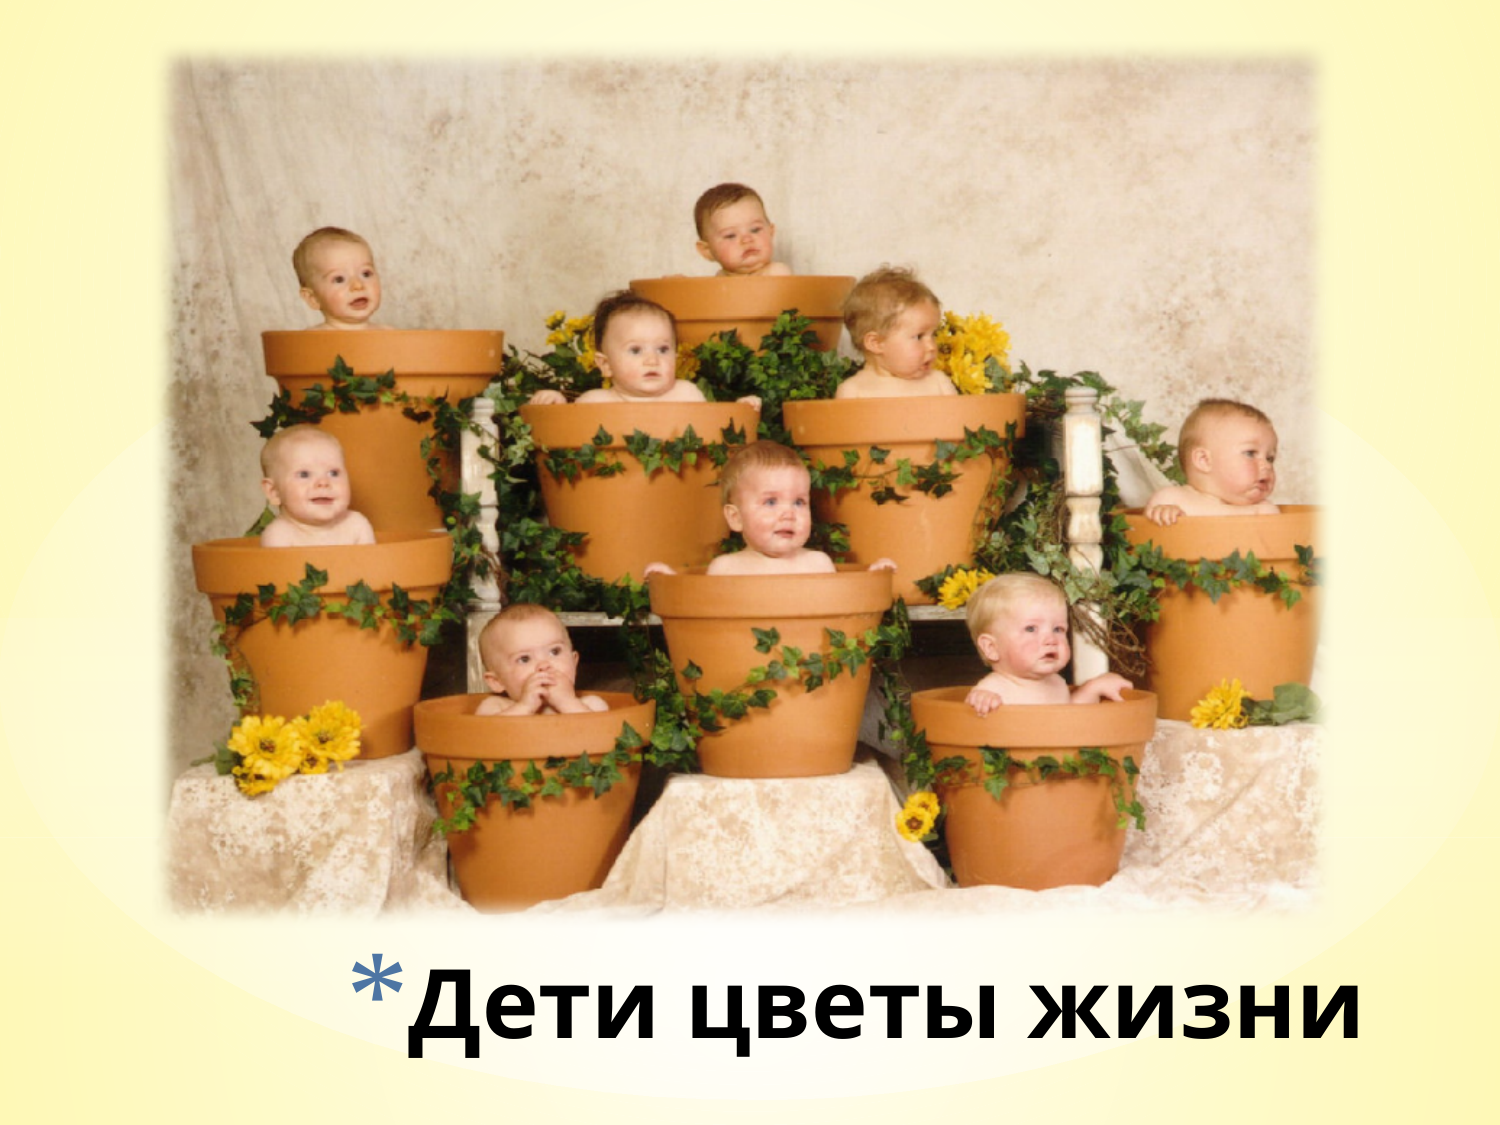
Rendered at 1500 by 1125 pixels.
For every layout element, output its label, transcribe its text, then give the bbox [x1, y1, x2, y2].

picture [151, 41, 1334, 929]
title Дети цветы жизни [312, 935, 1382, 1123]
